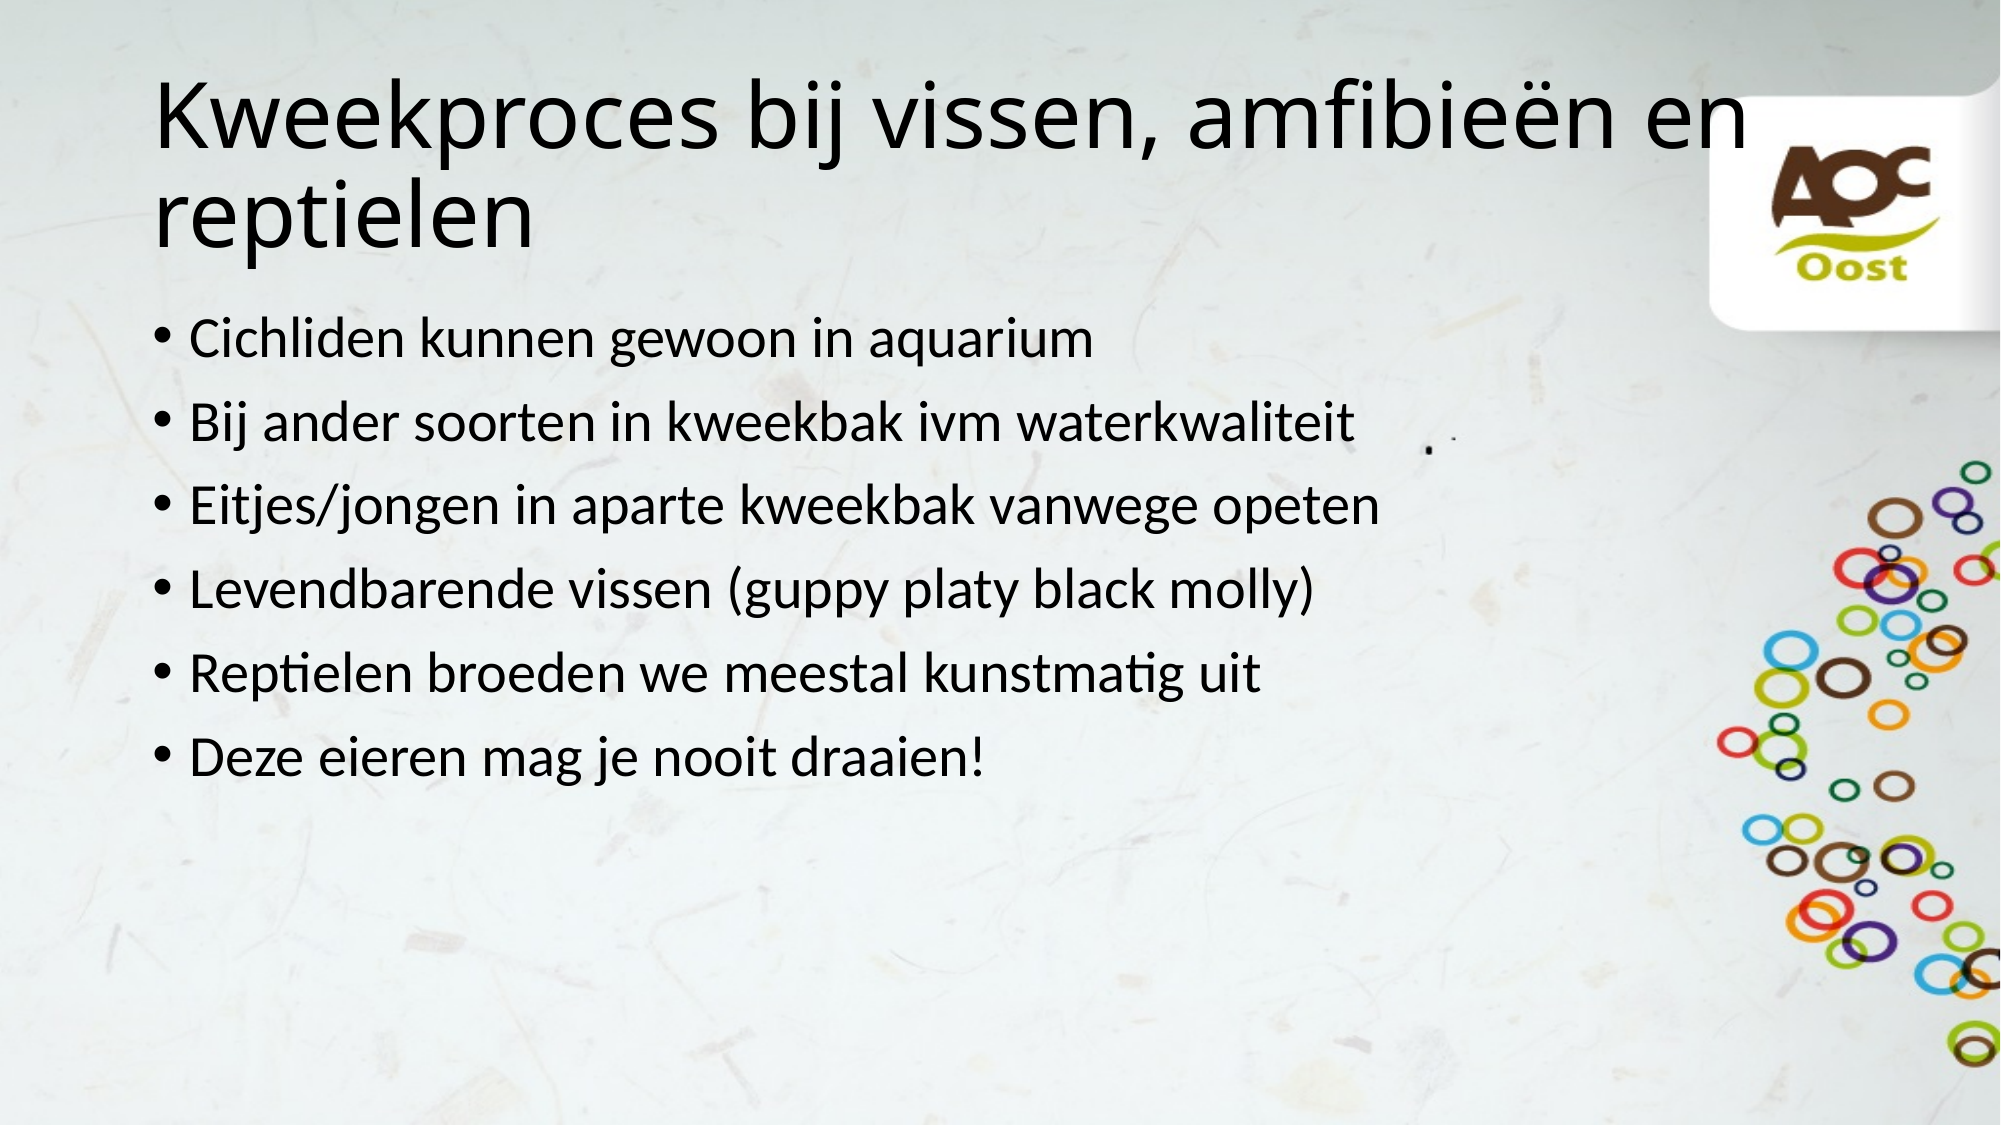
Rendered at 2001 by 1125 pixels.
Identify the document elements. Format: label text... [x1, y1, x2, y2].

list Cichliden kunnen gewoon in aquarium Bij ander soorten in kweekbak ivm waterkwaliteit Eitjes/jongen in aparte kweekbak vanwege opeten Levendbarende vissen (guppy platy black molly) Reptielen broeden we meestal kunstmatig uit Deze eieren mag je nooit draaien! [137, 299, 1863, 1014]
picture [0, 0, 2001, 1125]
title Kweekproces bij vissen, amfibieën en reptielen [137, 59, 1863, 278]
